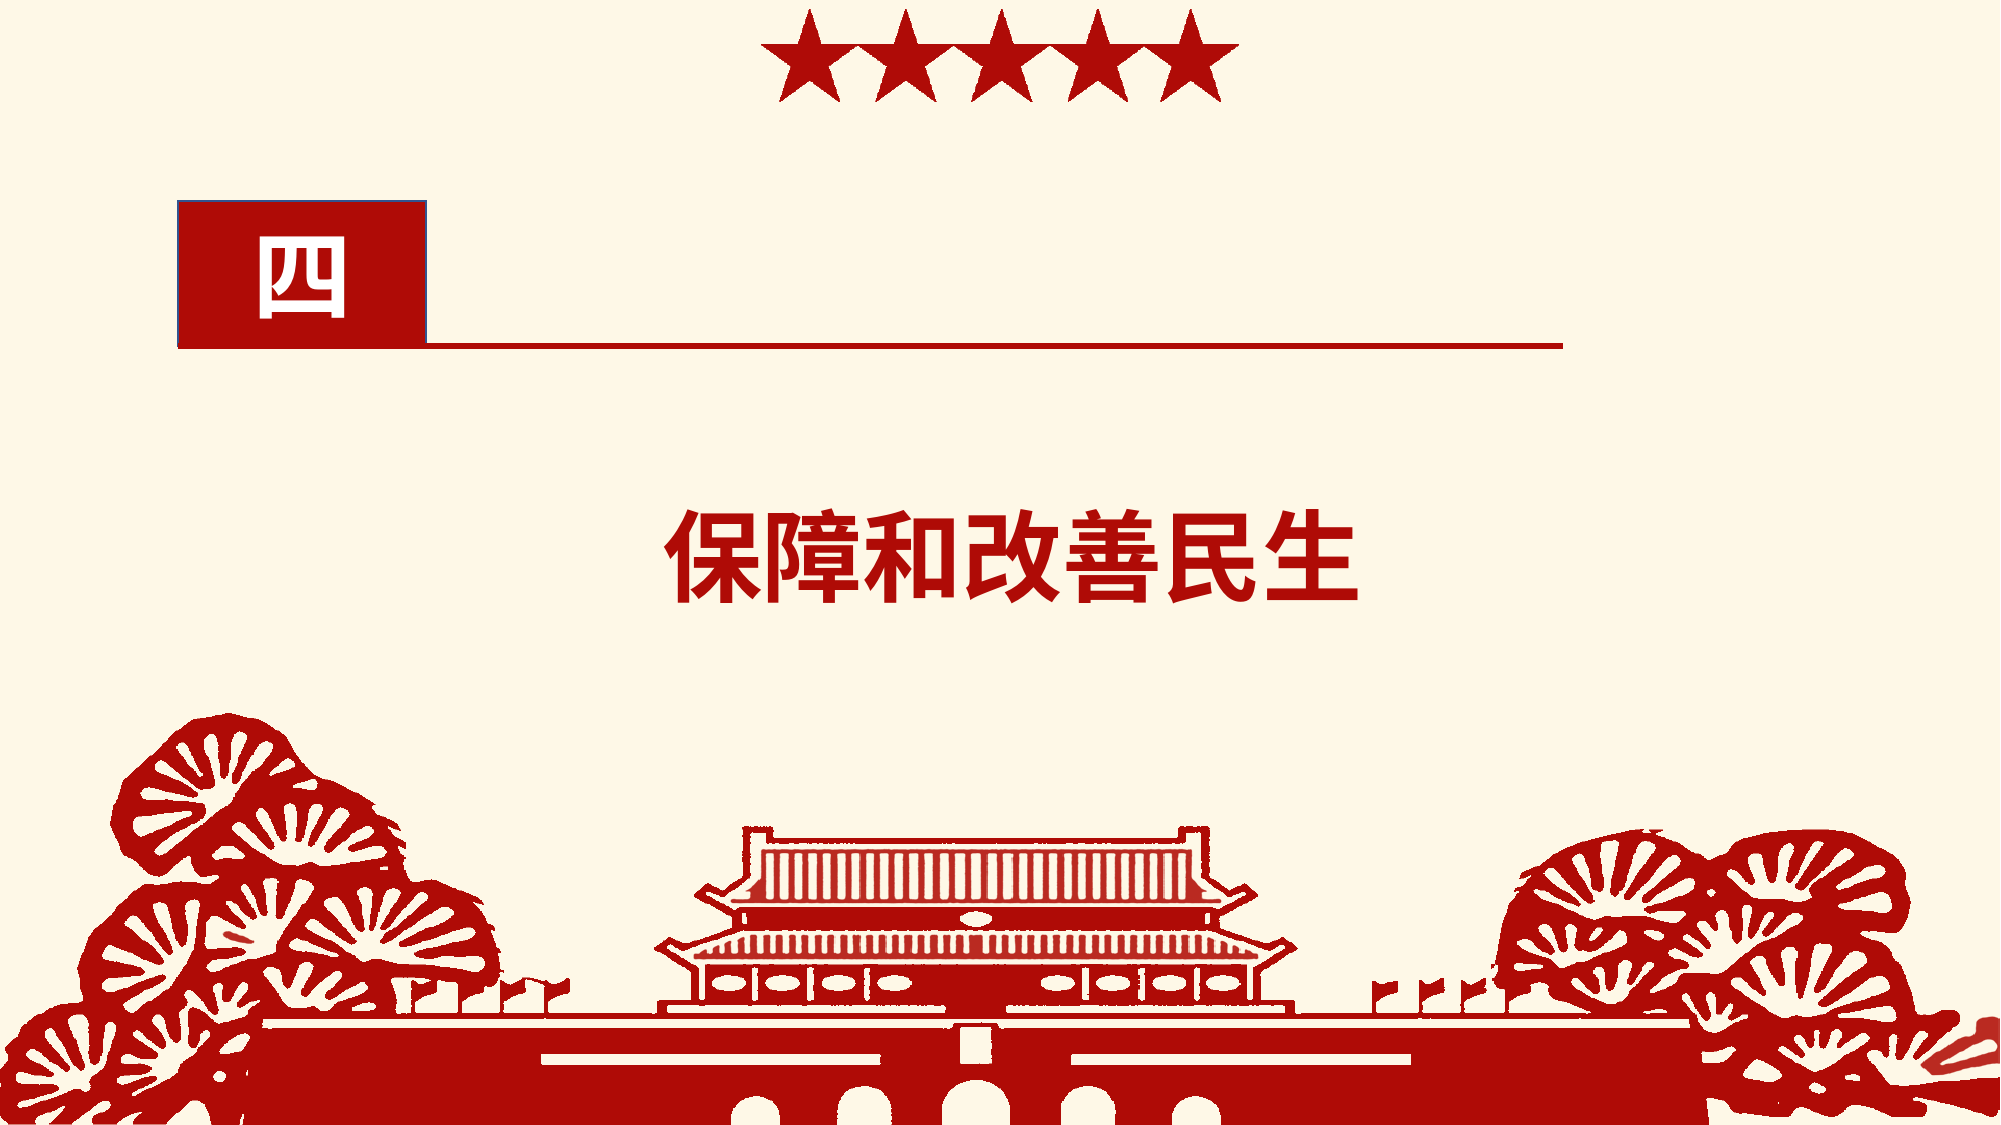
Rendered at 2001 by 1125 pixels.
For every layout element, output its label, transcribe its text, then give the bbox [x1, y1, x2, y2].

picture [0, 373, 2000, 1125]
picture [754, 0, 1246, 111]
text_box 四 [177, 200, 427, 347]
text_box 保障和改善民生 [648, 487, 1378, 622]
